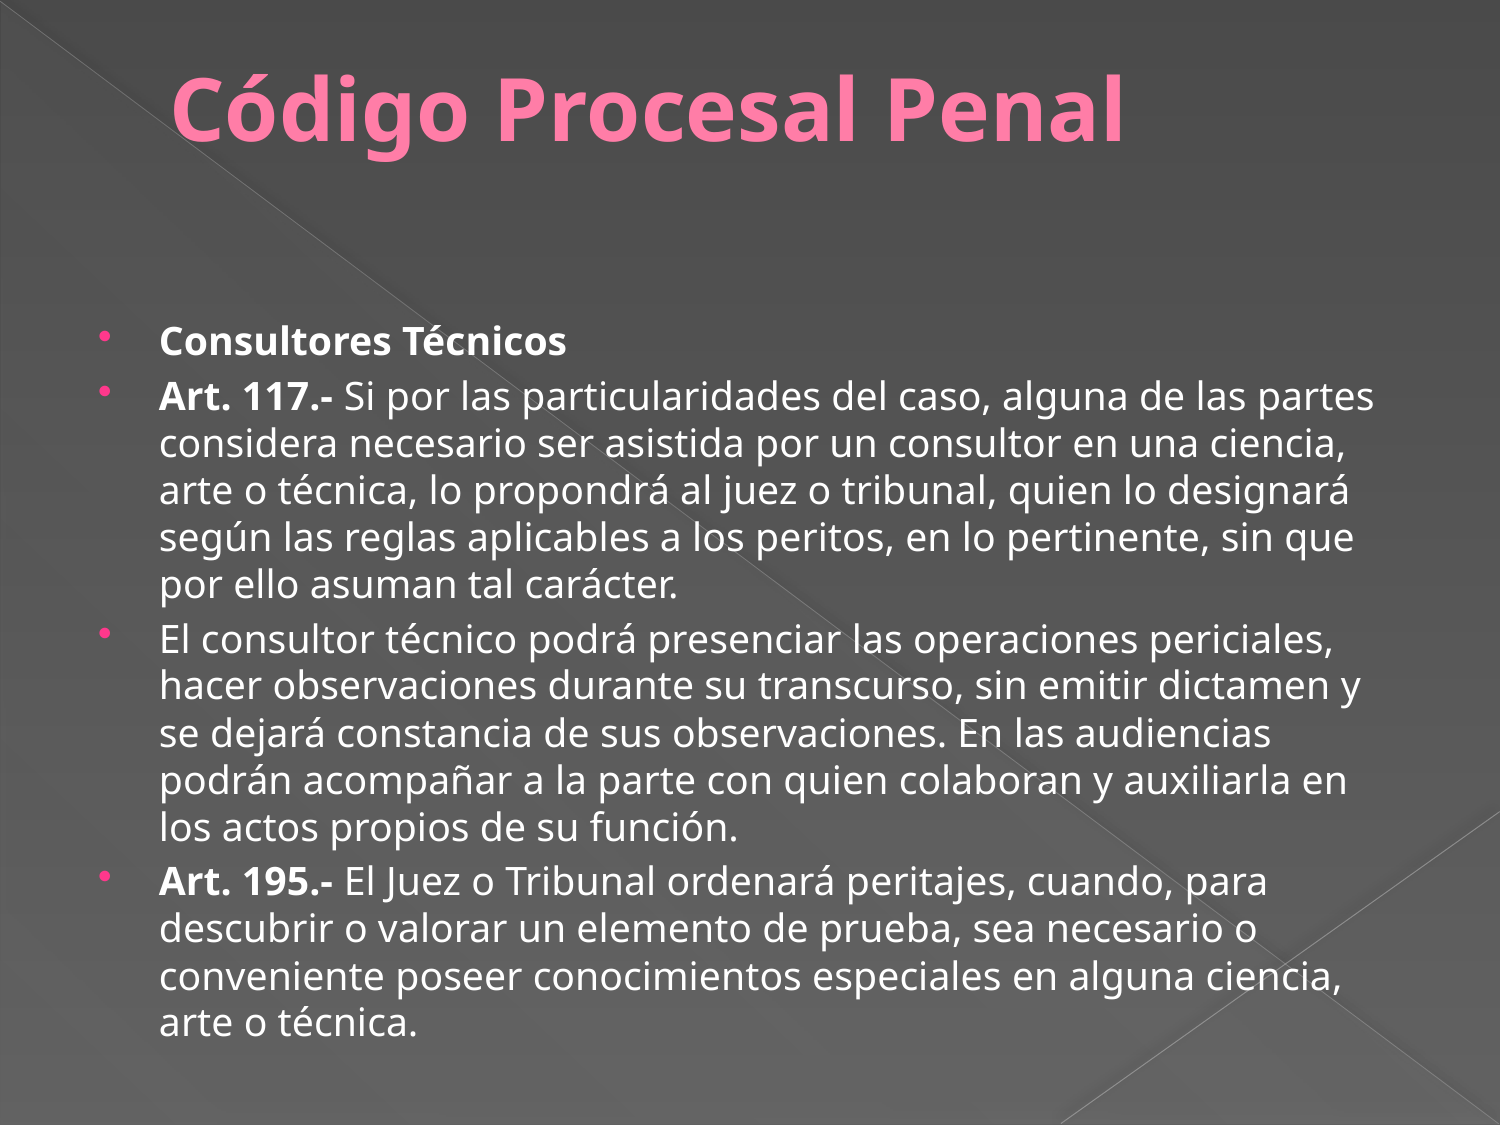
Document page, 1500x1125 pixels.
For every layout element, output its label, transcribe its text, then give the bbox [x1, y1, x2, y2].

title Código Procesal Penal [75, 43, 1425, 274]
list Consultores Técnicos Art. 117.- Si por las particularidades del caso, alguna de las partes considera necesario ser asistida por un consultor en una ciencia, arte o técnica, lo propondrá al juez o tribunal, quien lo designará según las reglas aplicables a los peritos, en lo pertinente, sin que por ello asuman tal carácter. El consultor técnico podrá presenciar las operaciones periciales, hacer observaciones durante su transcurso, sin emitir dictamen y se dejará constancia de sus observaciones. En las audiencias podrán acompañar a la parte con quien colaboran y auxiliarla en los actos propios de su función. Art. 195.- El Juez o Tribunal ordenará peritajes, cuando, para descubrir o valorar un elemento de prueba, sea necesario o conveniente poseer conocimientos especiales en alguna ciencia, arte o técnica. [75, 308, 1425, 1059]
